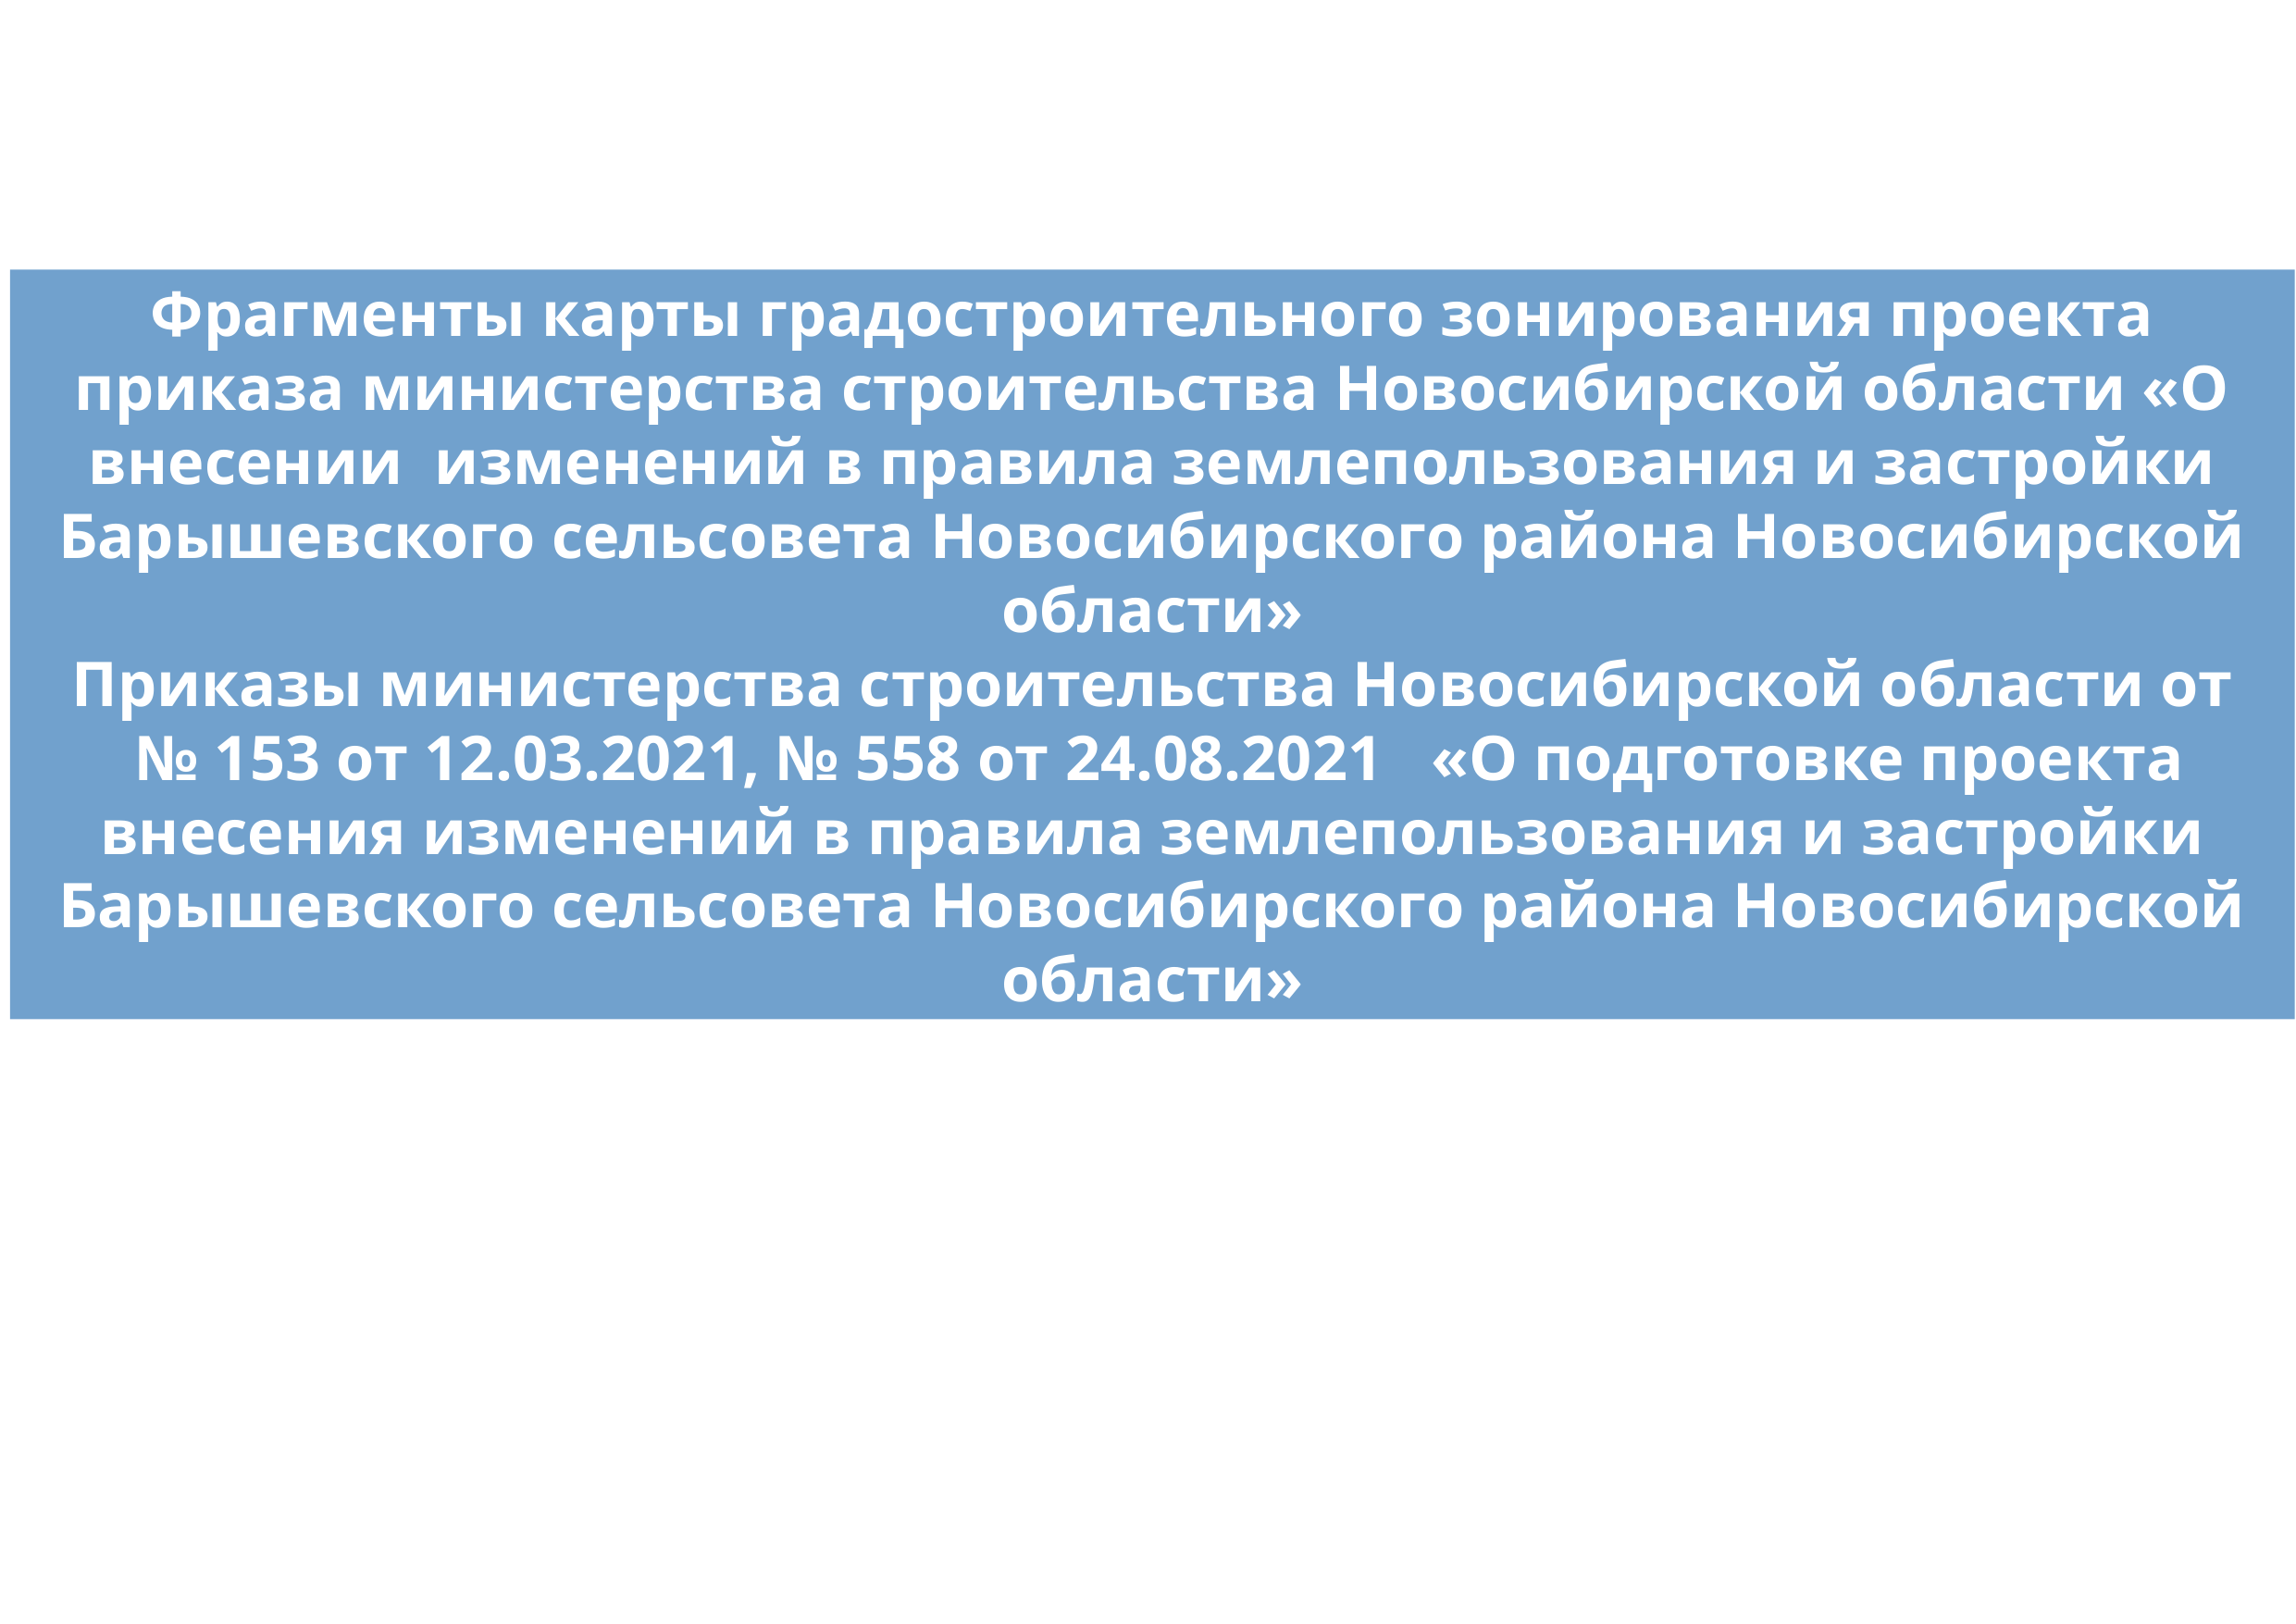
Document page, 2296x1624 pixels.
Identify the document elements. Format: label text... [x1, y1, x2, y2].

text_box Фрагменты карты градостроительного зонирования проекта приказа министерства строительства Новосибирской области «О внесении изменений в правила землепользования и застройки Барышевского сельсовета Новосибирского района Новосибирской области» Приказы министерства строительства Новосибирской области от № 153 от 12.03.2021, № 558 от 24.08.2021 «О подготовке проекта внесения изменений в правила землепользования и застройки Барышевского сельсовета Новосибирского района Новосибирской области» [9, 269, 2295, 1020]
